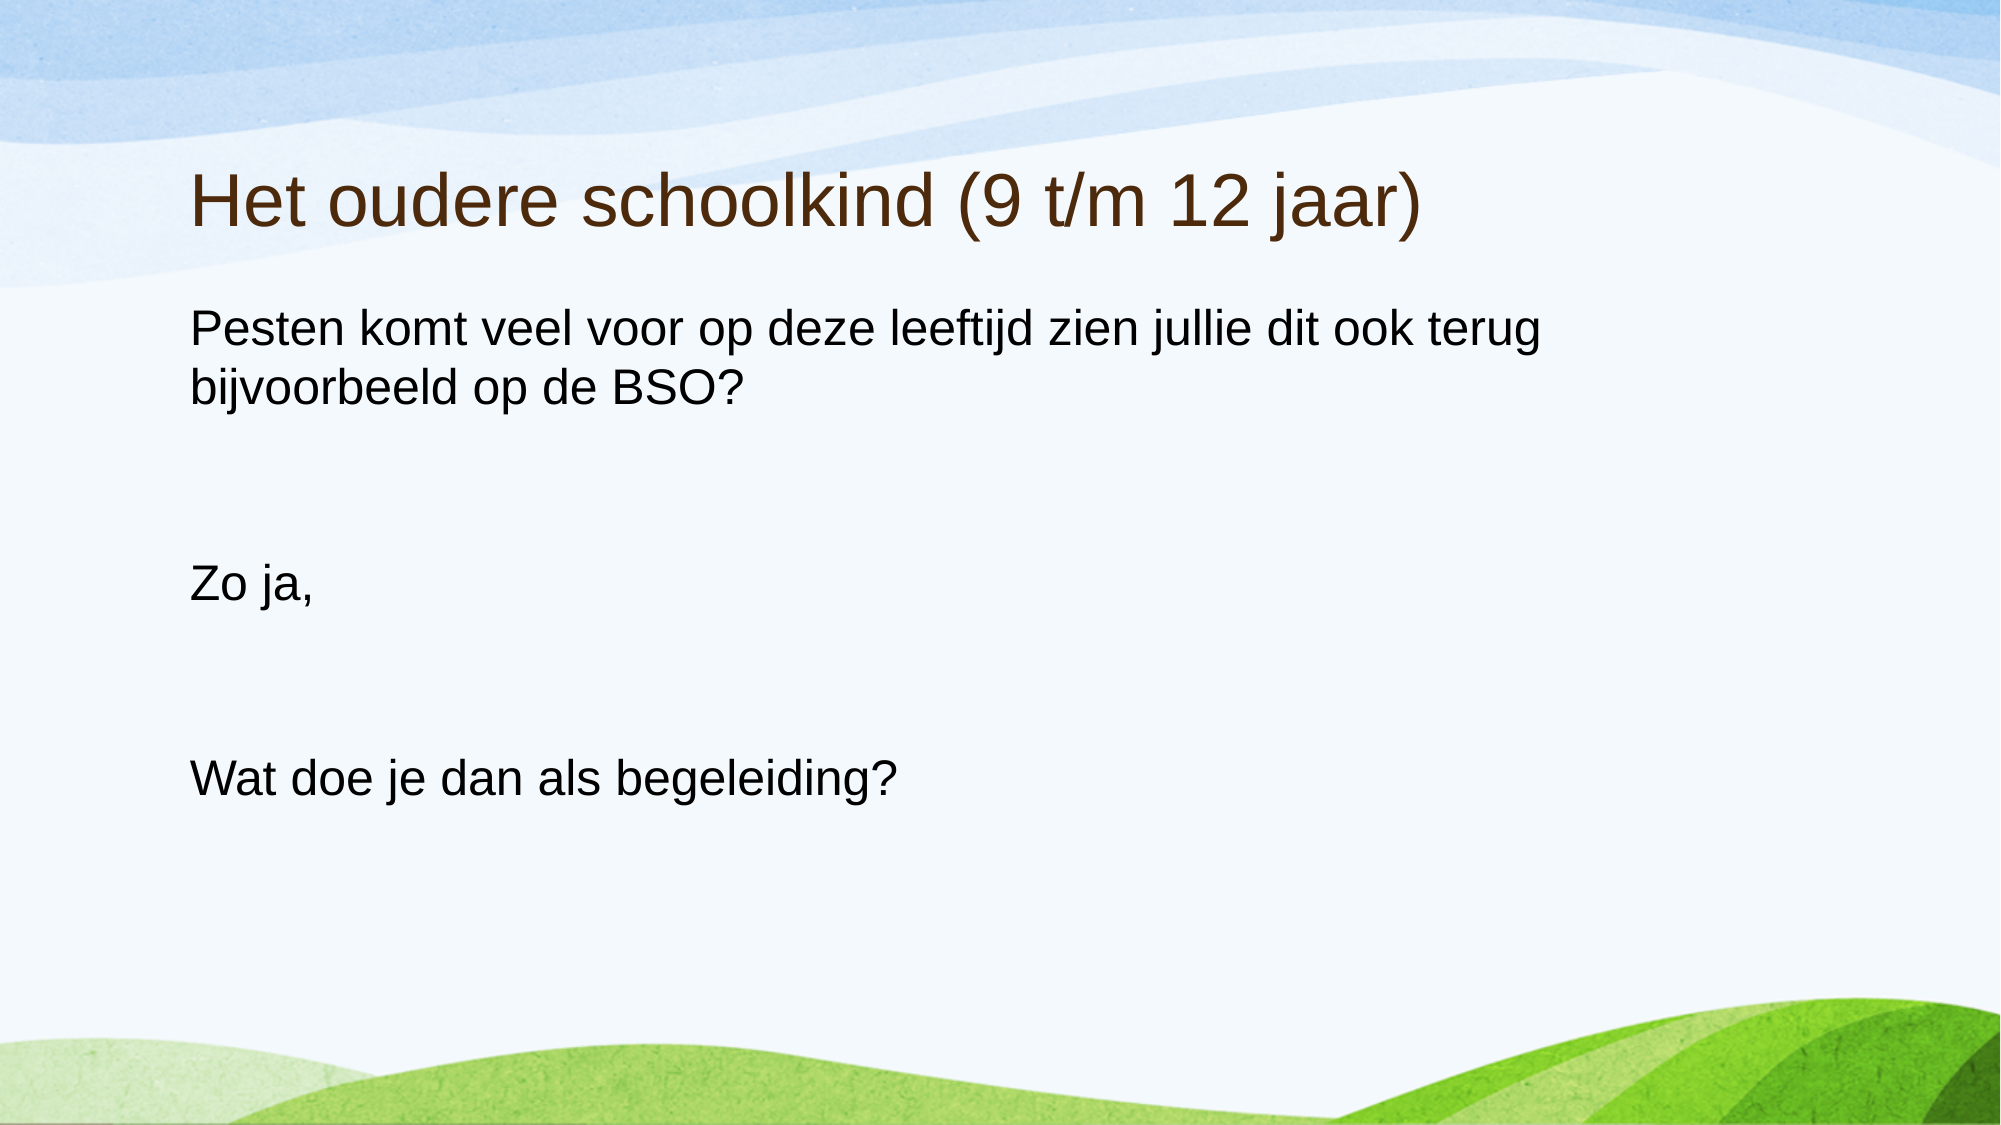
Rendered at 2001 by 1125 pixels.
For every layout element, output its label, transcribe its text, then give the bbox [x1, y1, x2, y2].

picture [0, 0, 2001, 1125]
title Het oudere schoolkind (9 t/m 12 jaar) [174, 50, 1825, 250]
list Pesten komt veel voor op deze leeftijd zien jullie dit ook terug bijvoorbeeld op de BSO? Zo ja, Wat doe je dan als begeleiding? [174, 287, 1825, 982]
